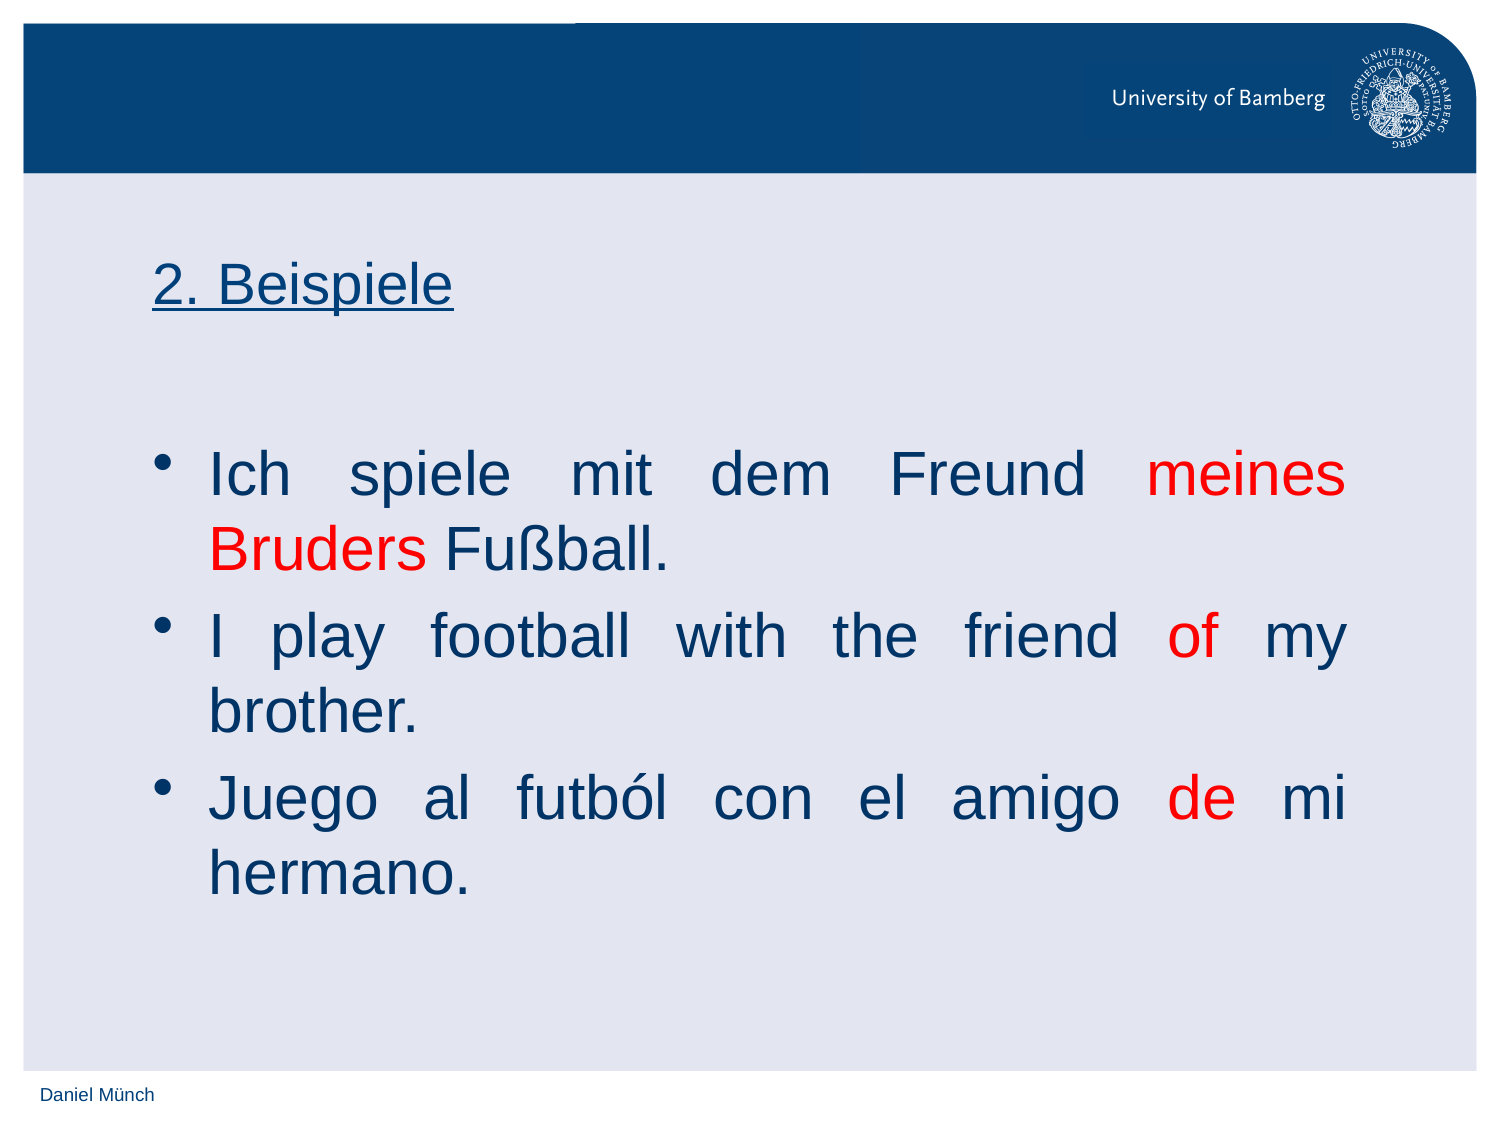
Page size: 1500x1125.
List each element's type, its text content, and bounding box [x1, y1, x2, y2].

title 2. Beispiele [137, 187, 1363, 375]
list Ich spiele mit dem Freund meines Bruders Fußball. I play football with the friend of my brother. Juego al futból con el amigo de mi hermano. [137, 425, 1363, 1008]
picture [0, 0, 1500, 1125]
